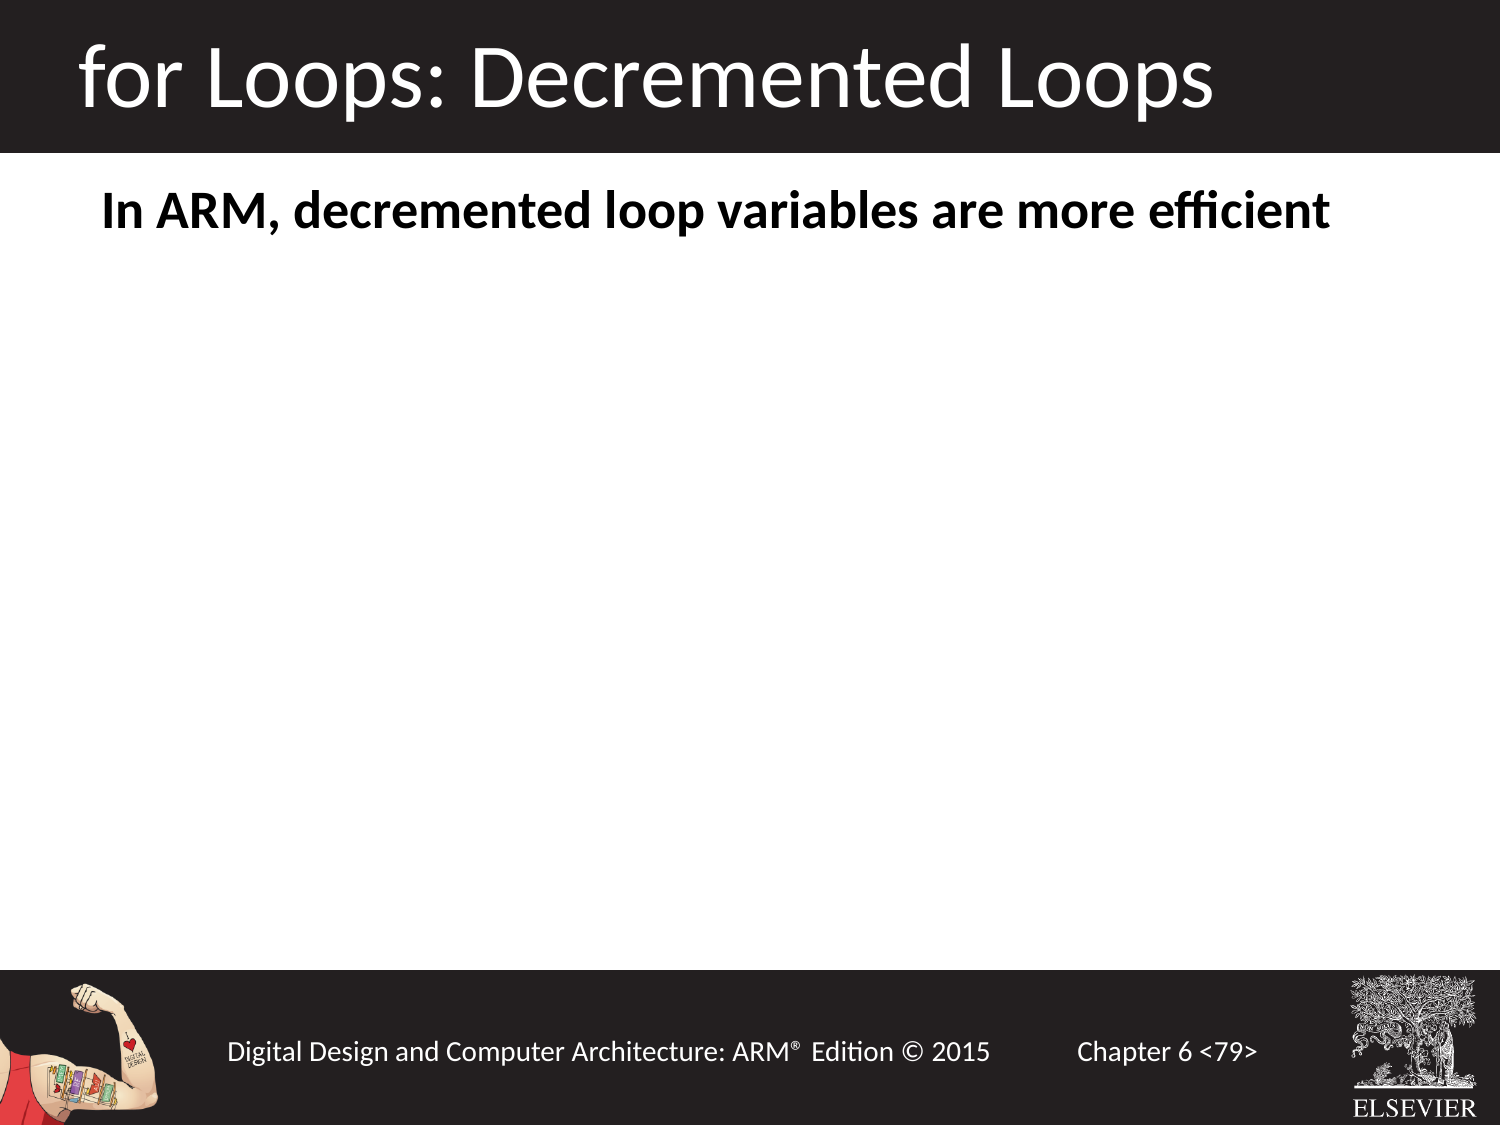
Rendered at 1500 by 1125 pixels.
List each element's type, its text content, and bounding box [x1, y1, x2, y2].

picture [1350, 974, 1477, 1117]
text_box for Loops: Decremented Loops [63, 8, 1488, 133]
picture [0, 979, 163, 1125]
text_box In ARM, decremented loop variables are more efficient [86, 166, 1374, 267]
